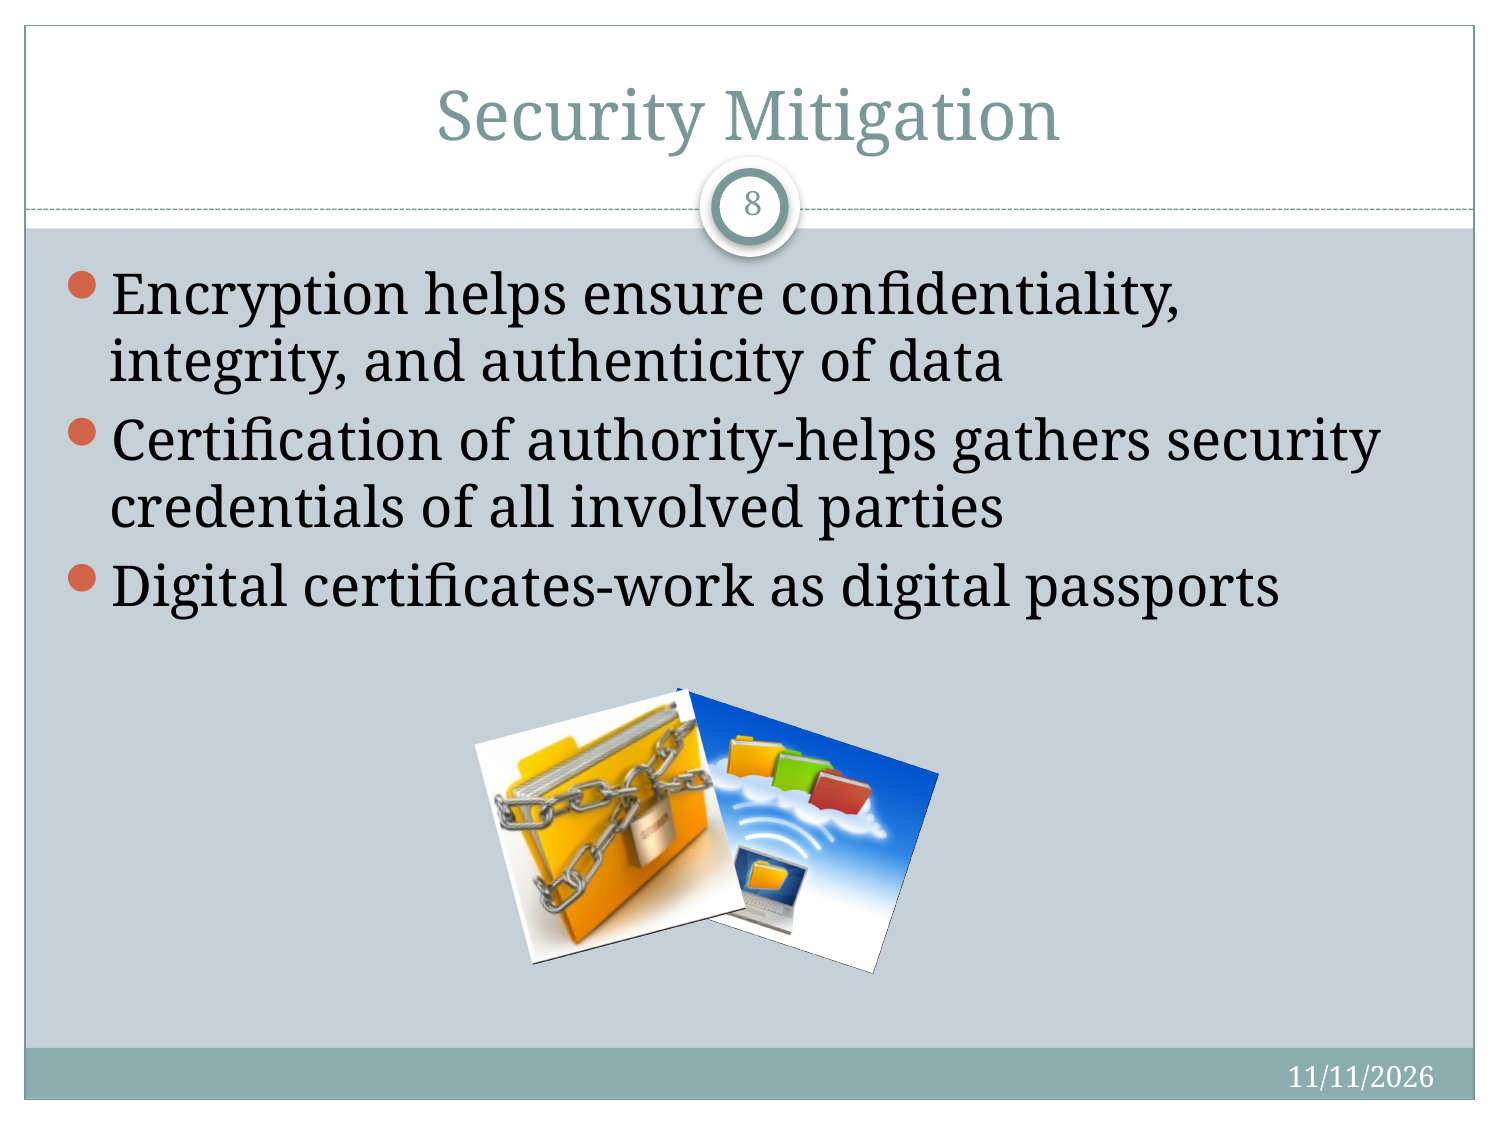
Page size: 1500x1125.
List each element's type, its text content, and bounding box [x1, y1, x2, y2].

slide_number 8 [715, 168, 791, 241]
picture [475, 688, 938, 973]
title Security Mitigation [49, 37, 1450, 162]
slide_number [950, 1050, 1450, 1111]
list Encryption helps ensure confidentiality, integrity, and authenticity of data Certification of authority-helps gathers security credentials of all involved parties Digital certificates-work as digital passports [49, 250, 1445, 1001]
